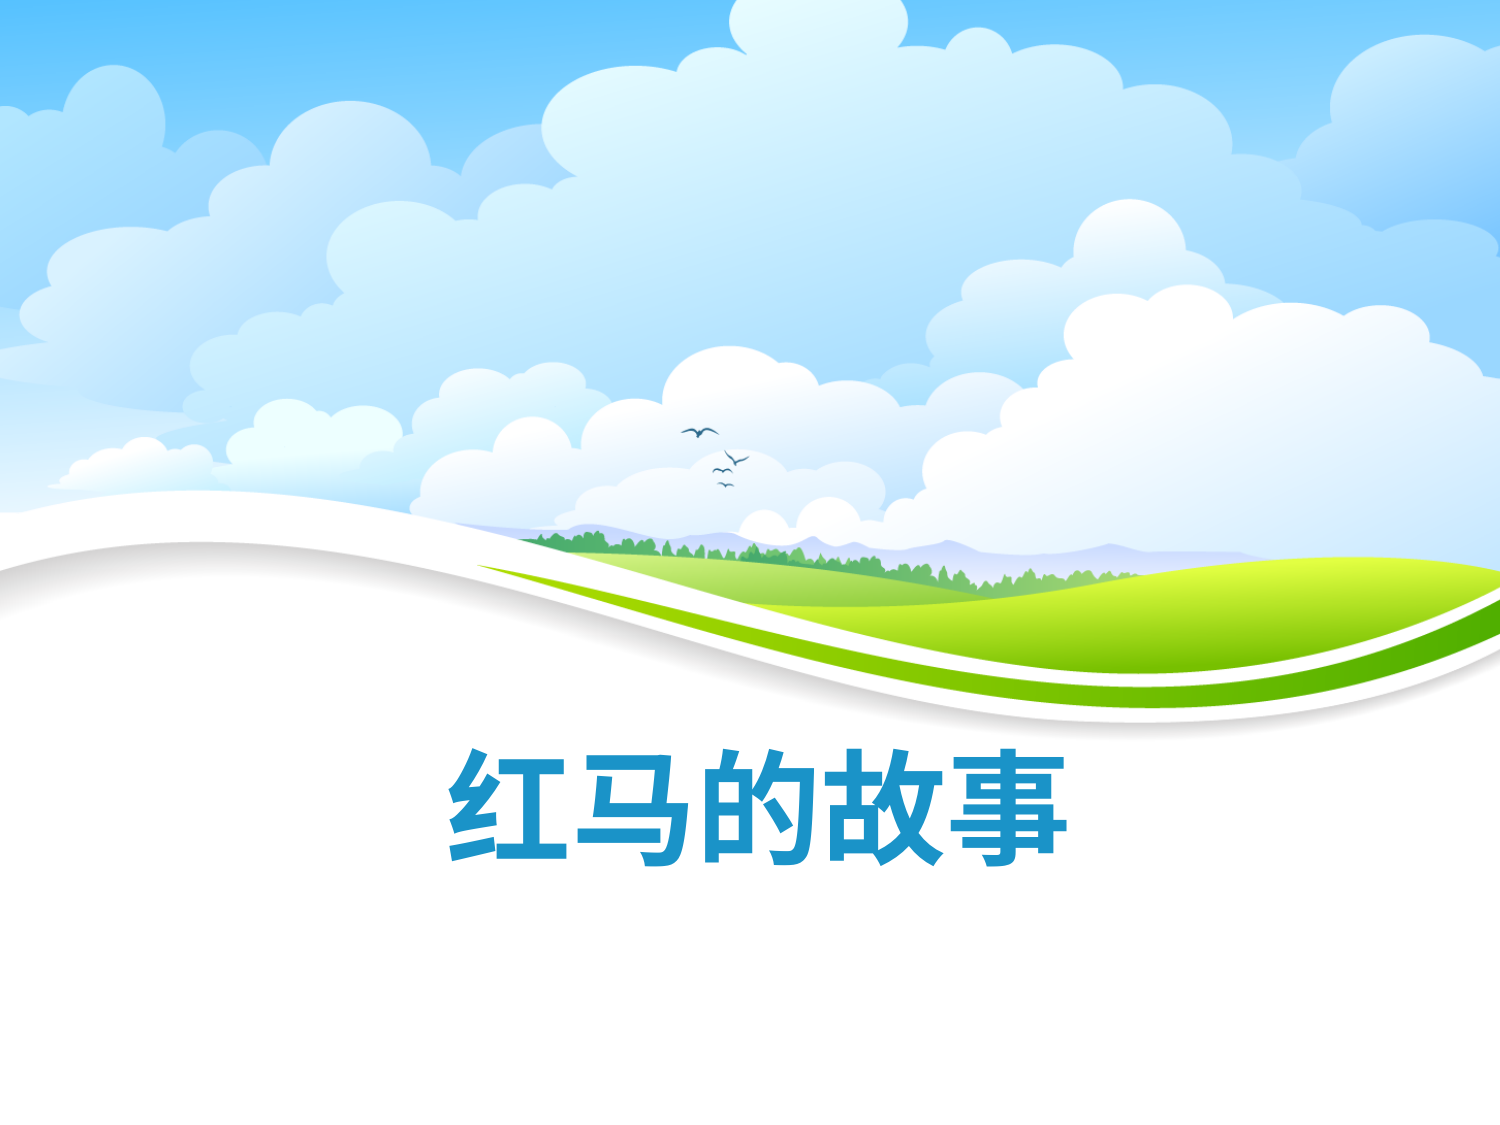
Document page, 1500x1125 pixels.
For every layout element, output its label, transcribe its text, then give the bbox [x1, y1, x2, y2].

picture [0, 0, 1500, 1014]
title 红马的故事 [159, 668, 1358, 891]
